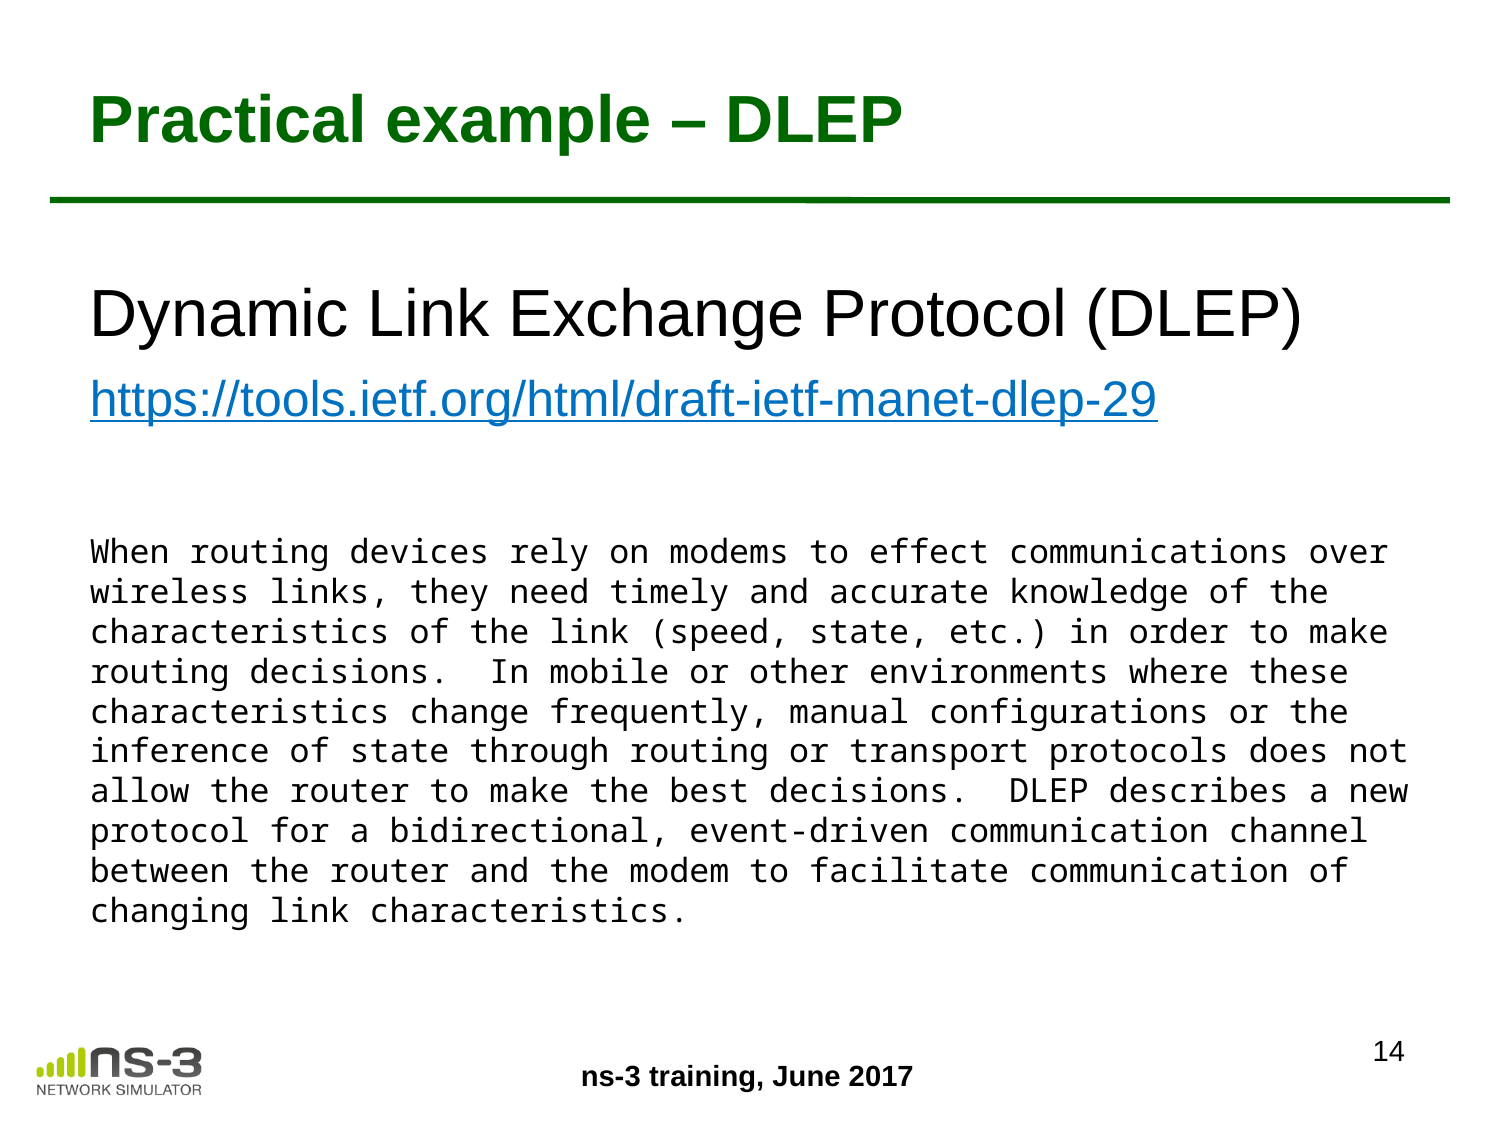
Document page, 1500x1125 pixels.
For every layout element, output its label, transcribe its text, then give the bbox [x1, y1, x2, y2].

title Practical example – DLEP [74, 28, 1426, 205]
slide_number 14 [1074, 1024, 1421, 1101]
list Dynamic Link Exchange Protocol (DLEP) https://tools.ietf.org/html/draft-ietf-manet-dlep-29 When routing devices rely on modems to effect communications over wireless links, they need timely and accurate knowledge of the characteristics of the link (speed, state, etc.) in order to make routing decisions. In mobile or other environments where these characteristics change frequently, manual configurations or the inference of state through routing or transport protocols does not allow the router to make the best decisions. DLEP describes a new protocol for a bidirectional, event-driven communication channel between the router and the modem to facilitate communication of changing link characteristics. [74, 262, 1426, 1001]
footer ns-3 training, June 2017 [512, 1049, 983, 1125]
picture [24, 1017, 213, 1125]
